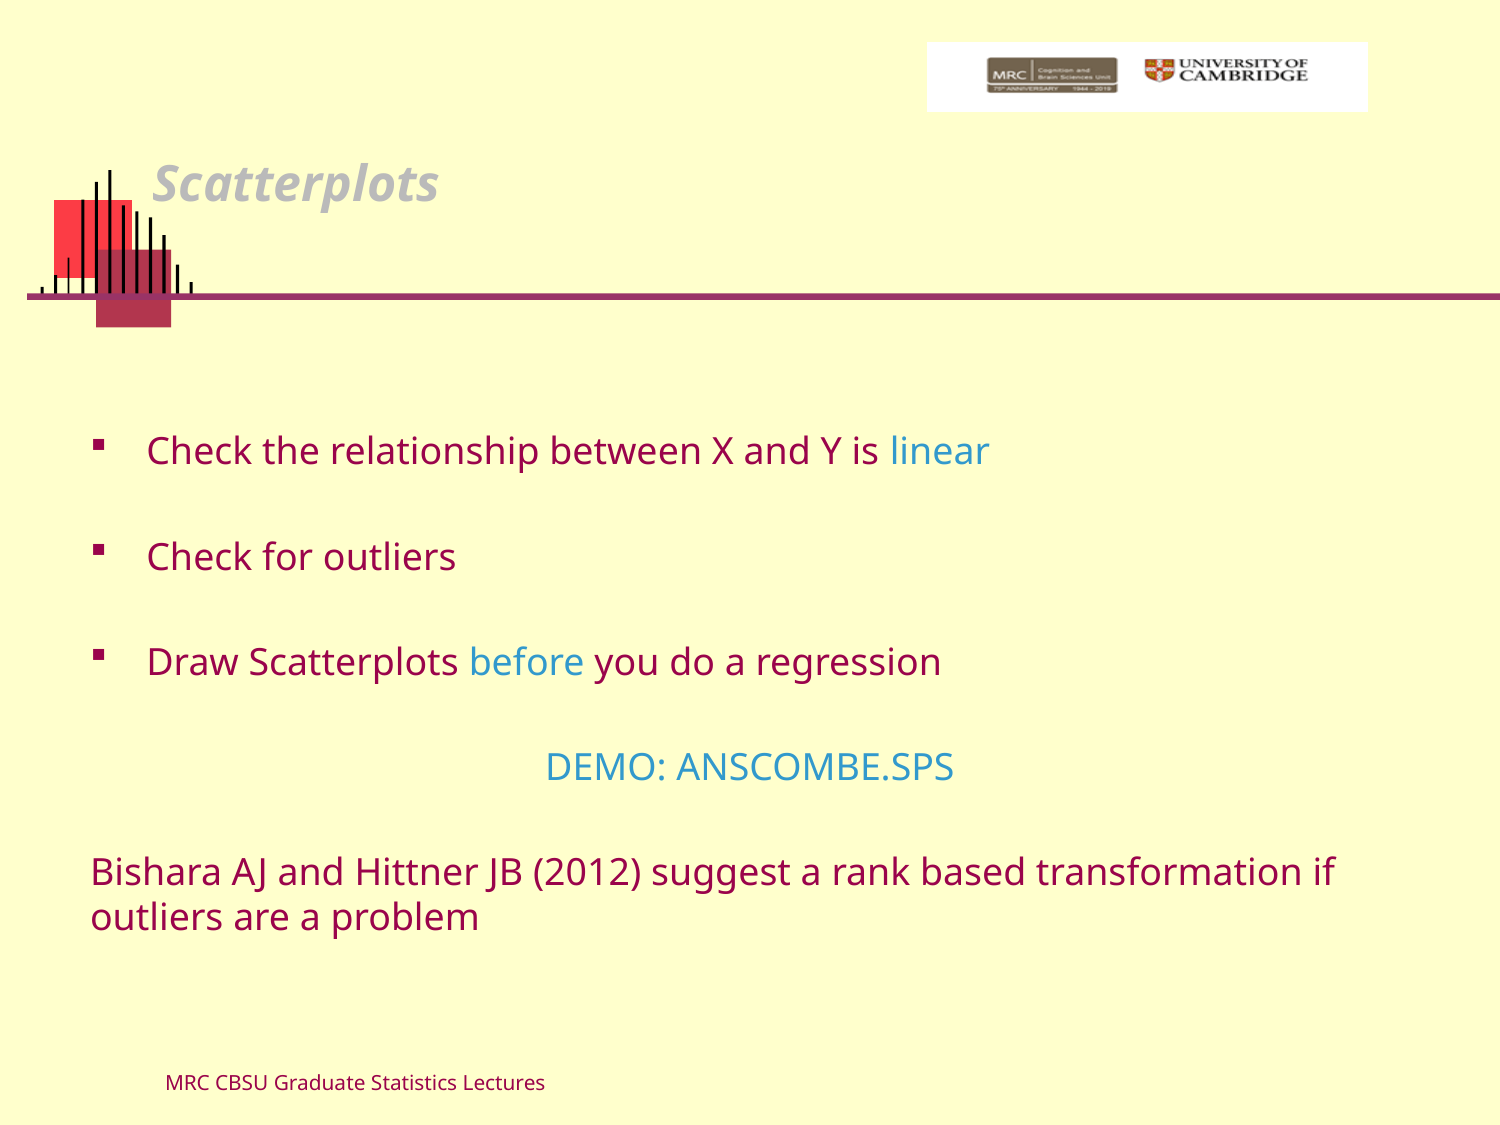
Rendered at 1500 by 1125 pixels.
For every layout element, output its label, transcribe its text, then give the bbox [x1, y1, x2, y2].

picture [927, 42, 1368, 112]
title Scatterplots [137, 137, 988, 233]
footer MRC CBSU Graduate Statistics Lectures [149, 1062, 988, 1101]
list Check the relationship between X and Y is linear Check for outliers Draw Scatterplots before you do a regression DEMO: ANSCOMBE.SPS Bishara AJ and Hittner JB (2012) suggest a rank based transformation if outliers are a problem [75, 262, 1425, 1038]
